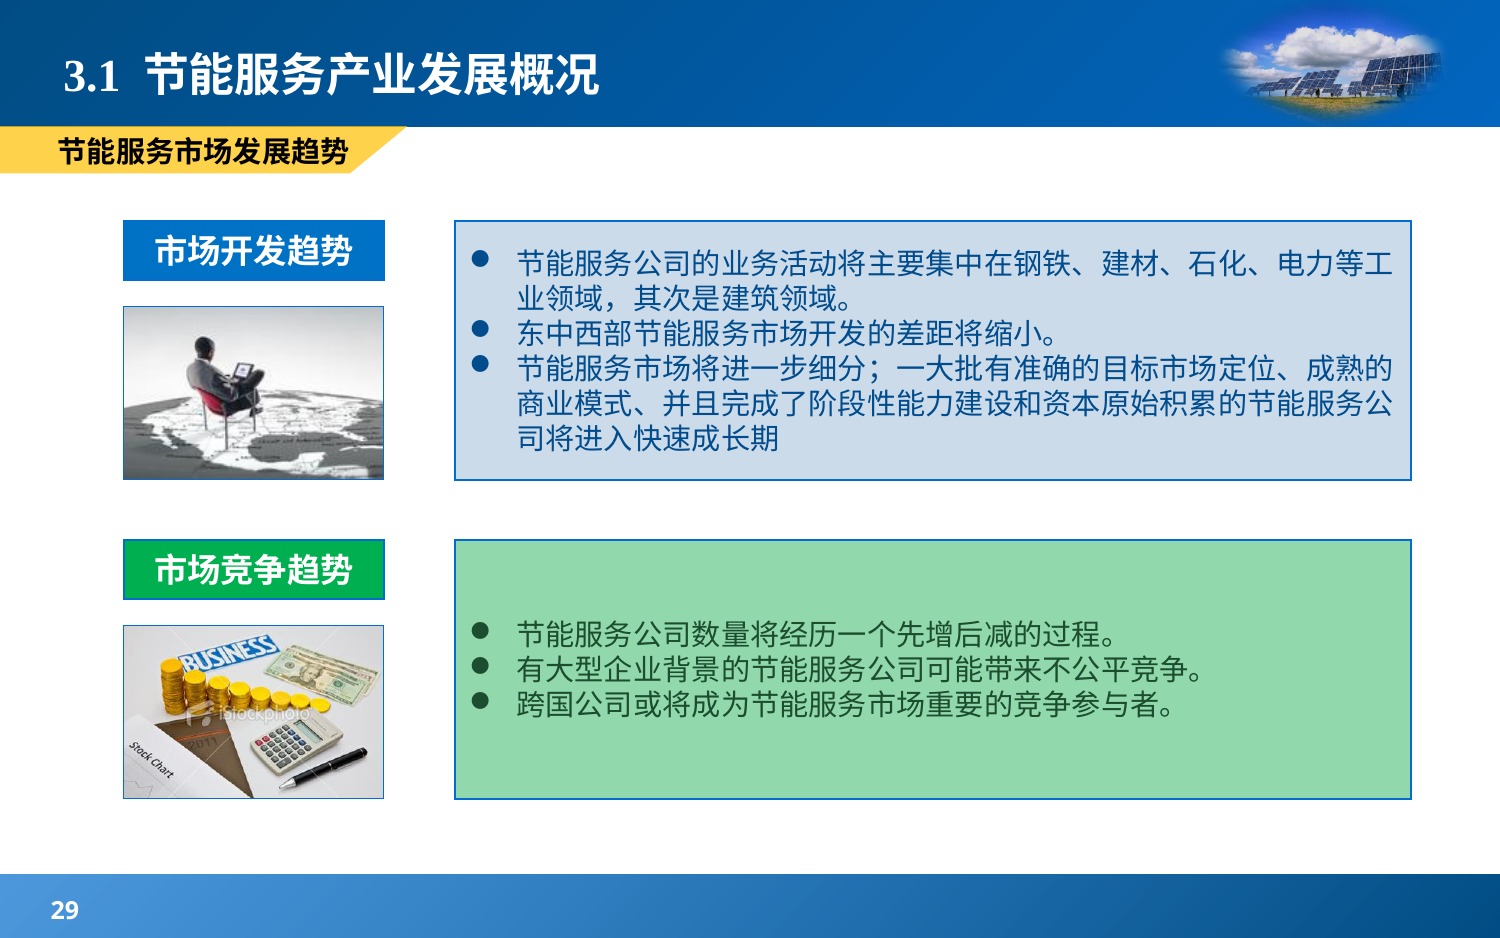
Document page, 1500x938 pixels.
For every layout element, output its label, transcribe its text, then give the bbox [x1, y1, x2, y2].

text_box 节能服务市场发展趋势 [0, 124, 410, 176]
picture [1233, 6, 1433, 113]
picture [123, 306, 384, 480]
title 3.1 节能服务产业发展概况 [48, 19, 1005, 127]
picture [123, 625, 384, 799]
text_box 市场竞争趋势 [123, 539, 384, 599]
text_box 市场开发趋势 [123, 220, 384, 280]
text_box 节能服务公司数量将经历一个先增后减的过程。 有大型企业背景的节能服务公司可能带来不公平竞争。 跨国公司或将成为节能服务市场重要的竞争参与者。 [454, 539, 1412, 799]
text_box 节能服务公司的业务活动将主要集中在钢铁、建材、石化、电力等工业领域，其次是建筑领域。 东中西部节能服务市场开发的差距将缩小。 节能服务市场将进一步细分；一大批有准确的目标市场定位、成熟的商业模式、并且完成了阶段性能力建设和资本原始积累的节能服务公司将进入快速成长期 [454, 220, 1412, 480]
